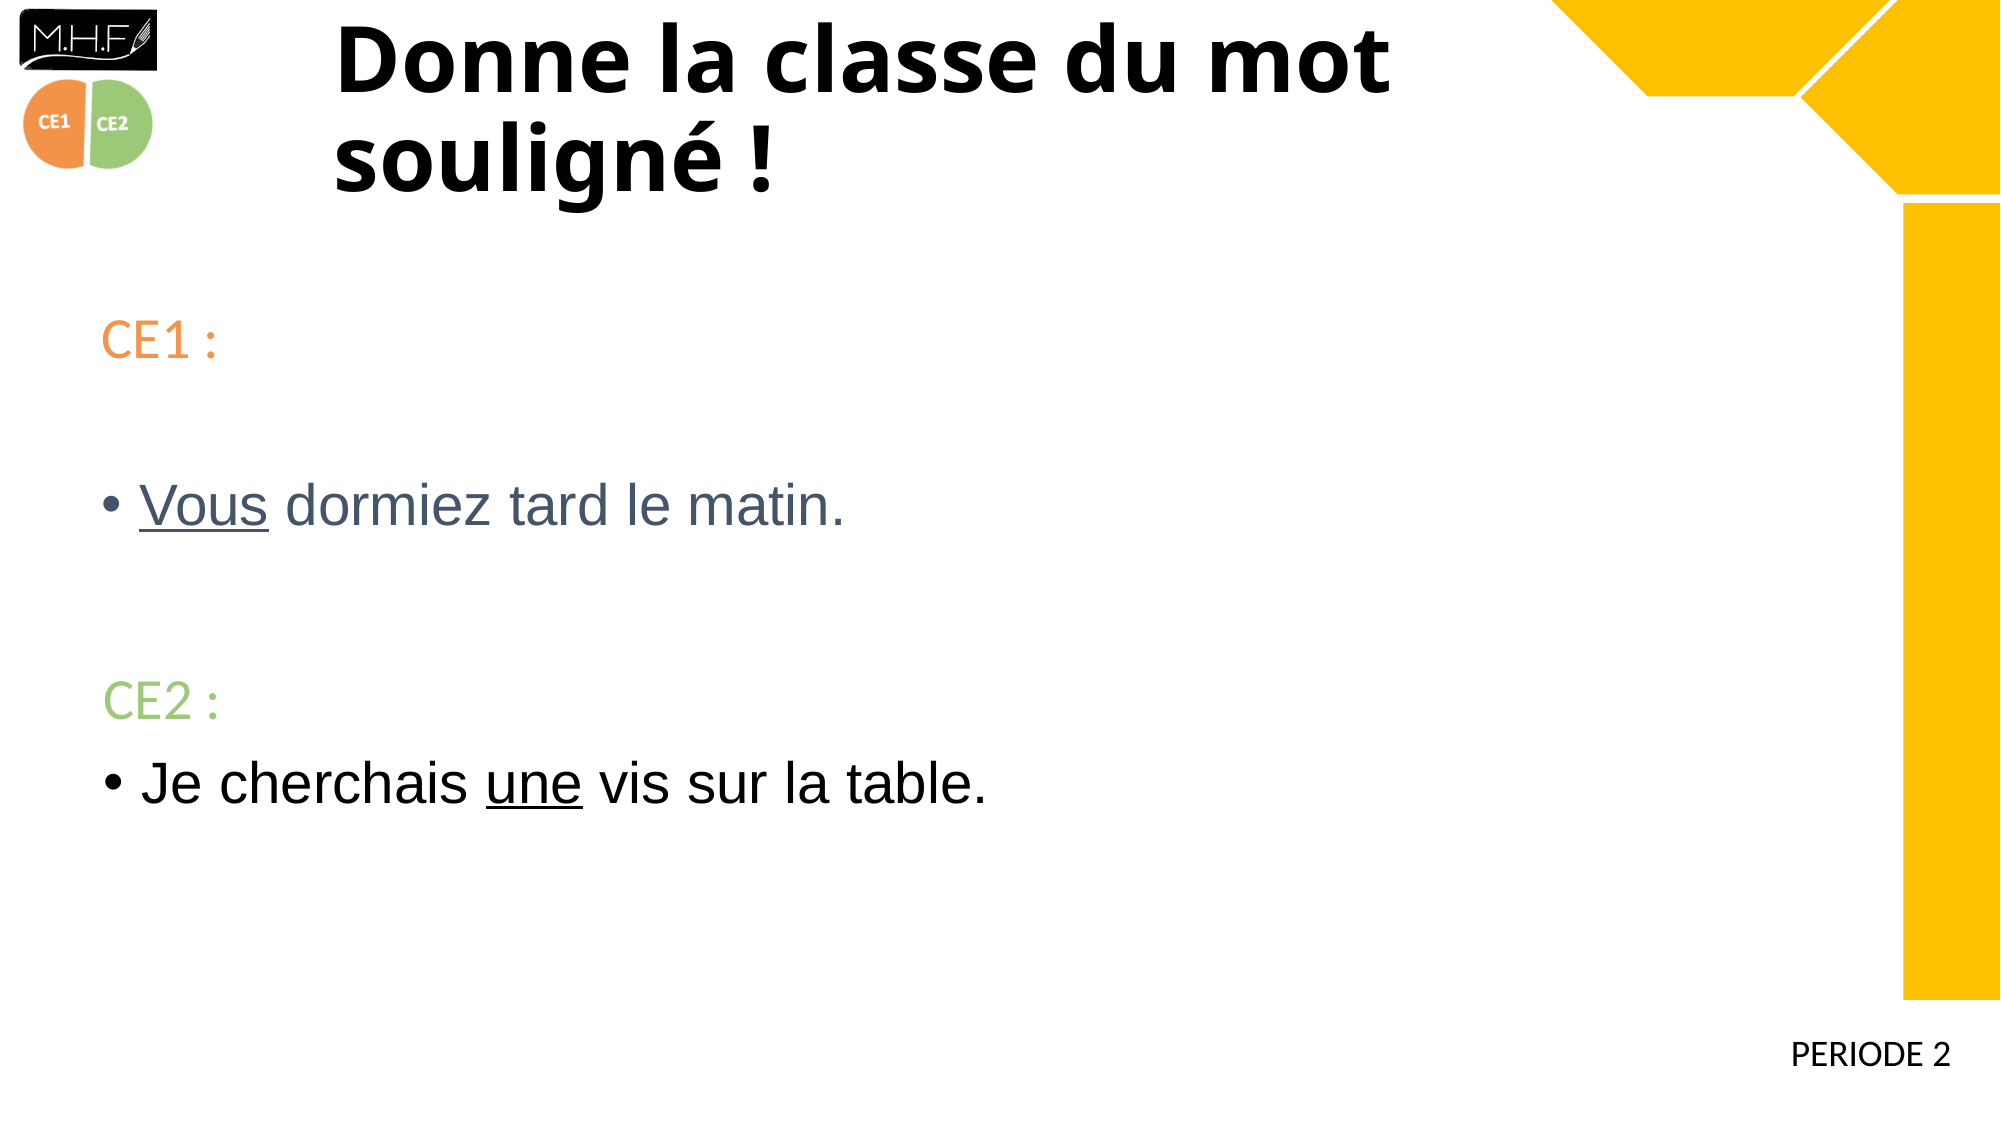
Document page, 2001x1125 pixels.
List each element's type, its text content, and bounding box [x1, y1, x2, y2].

text_box PERIODE 2 [1362, 1021, 1967, 1125]
picture [1, 7, 177, 207]
list CE1 : Vous dormiez tard le matin. [86, 300, 1623, 620]
title Donne la classe du mot souligné ! [318, 3, 1865, 221]
text_box [1799, 0, 2000, 196]
text_box CE2 : Je cherchais une vis sur la table. [88, 661, 1598, 912]
text_box [1549, 0, 1892, 98]
text_box [1902, 202, 2000, 1001]
